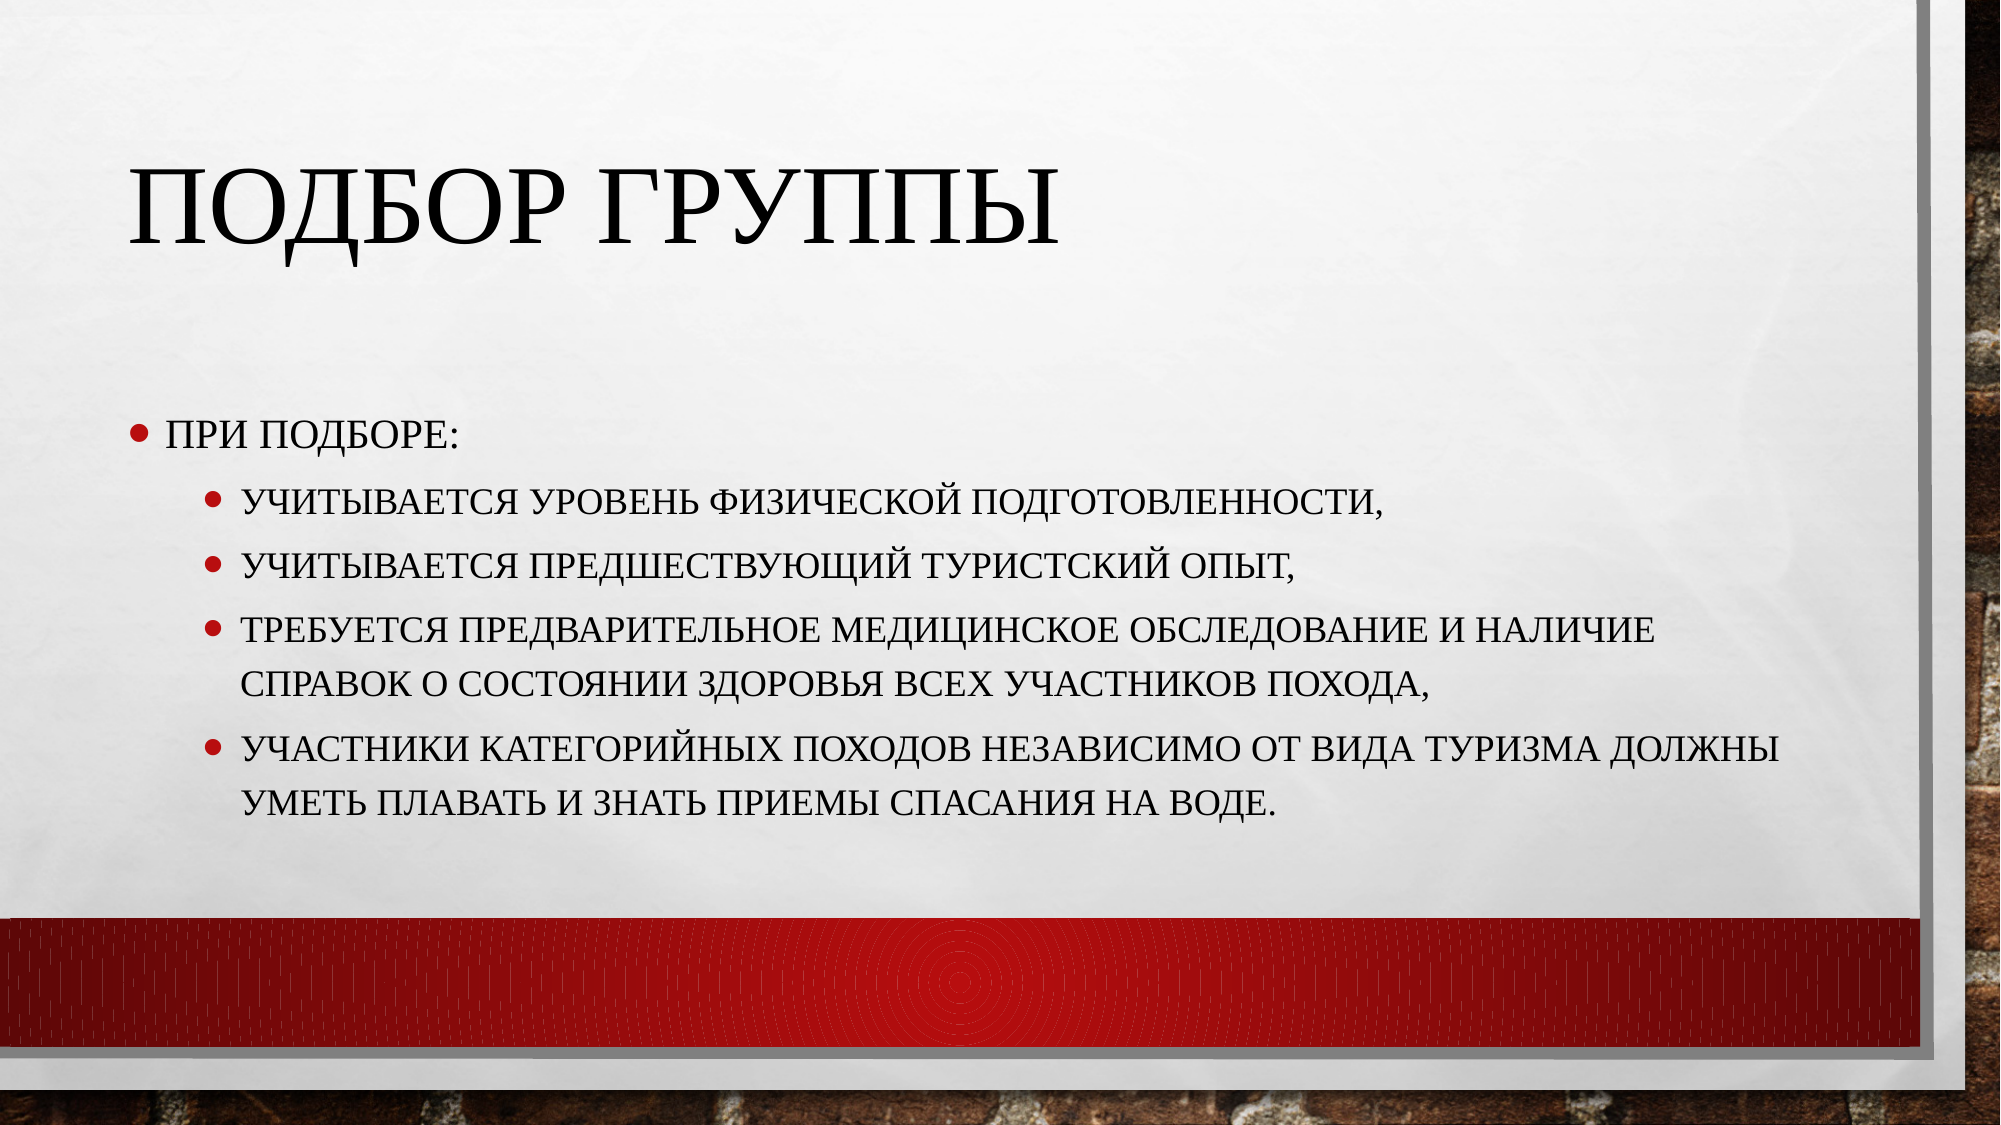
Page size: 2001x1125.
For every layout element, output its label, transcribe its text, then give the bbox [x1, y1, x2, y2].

picture [0, 0, 2000, 1125]
title Подбор группы [112, 112, 1818, 302]
list При подборе: учитывается уровень физической подготовленности, учитывается предшествующий туристский опыт, требуется предварительное медицинское обследование и наличие справок о состоянии здоровья всех участников похода, участники категорийных походов независимо от вида туризма должны уметь плавать и знать приемы спасания на воде. [112, 338, 1818, 882]
